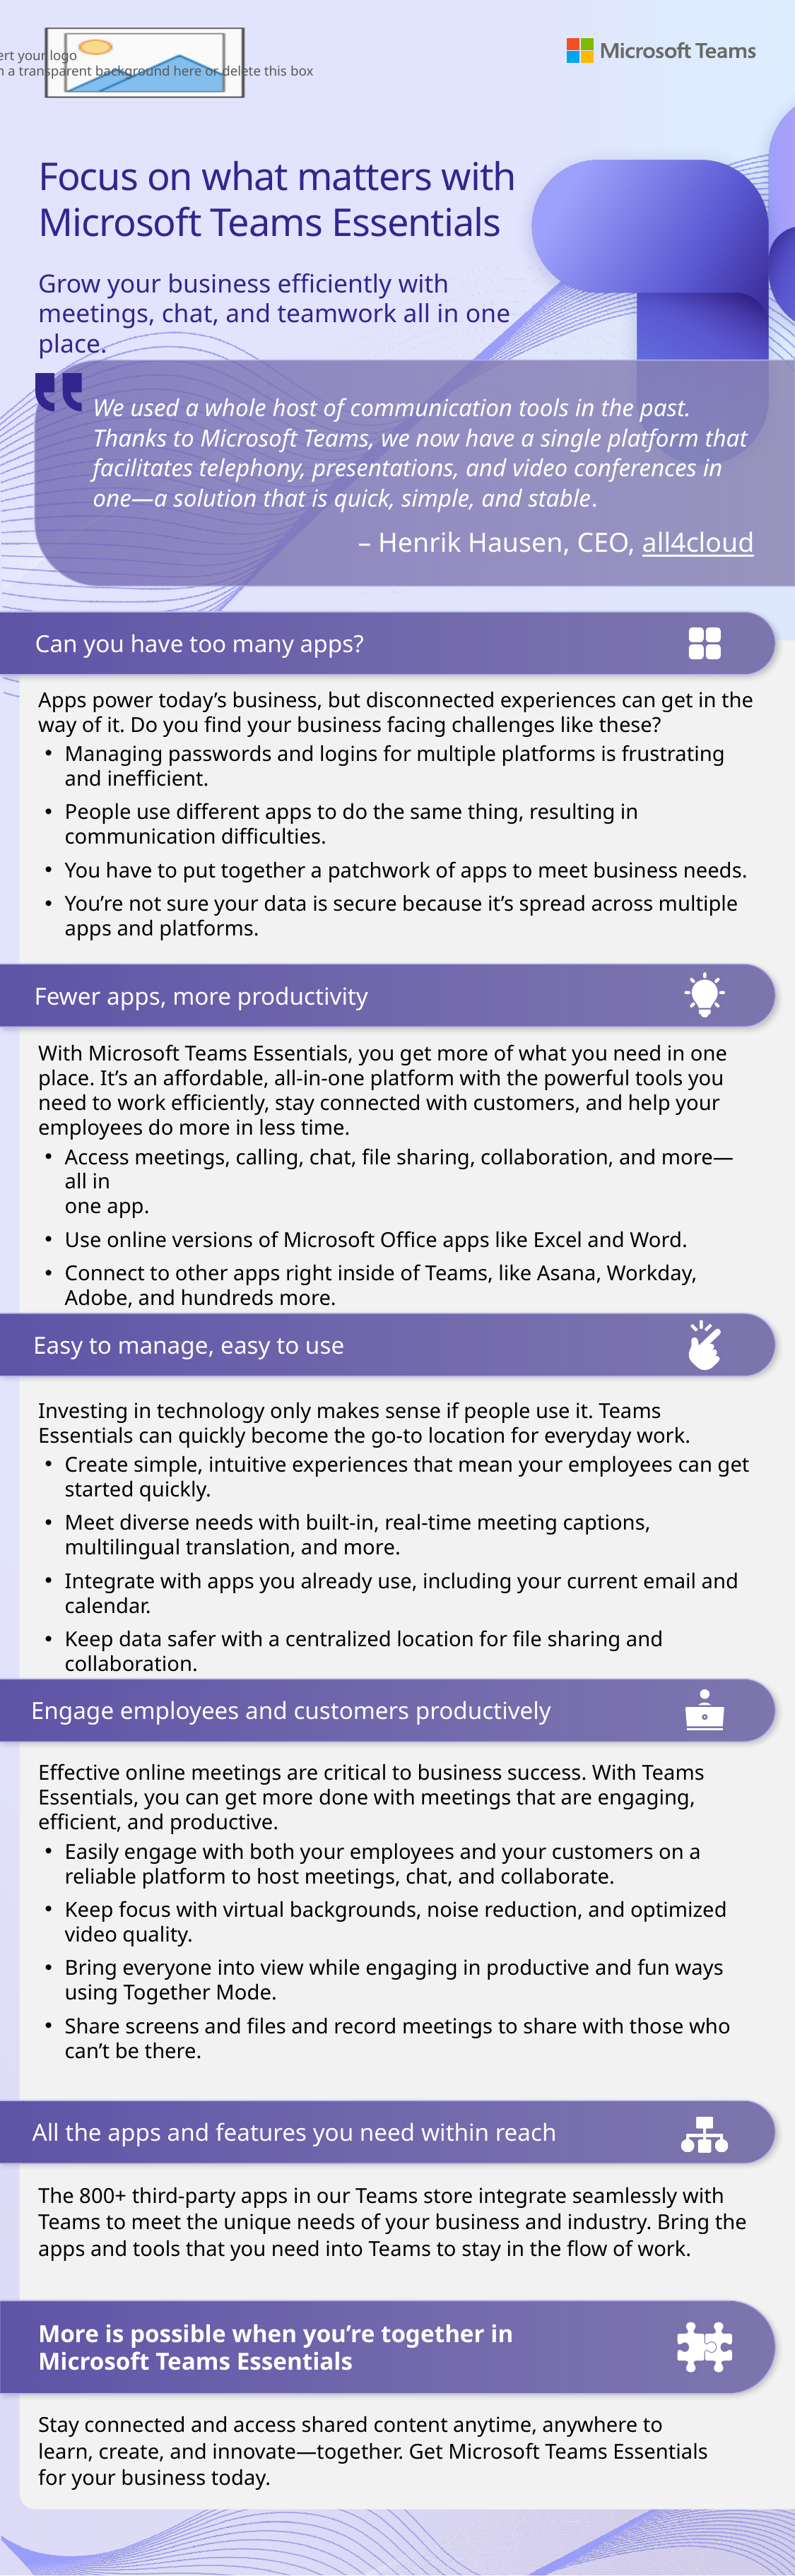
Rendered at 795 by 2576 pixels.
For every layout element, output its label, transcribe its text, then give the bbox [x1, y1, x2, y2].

picture [39, 24, 252, 101]
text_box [0, 611, 776, 675]
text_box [684, 971, 726, 1017]
picture [681, 2117, 729, 2153]
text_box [0, 964, 776, 1027]
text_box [688, 1320, 722, 1371]
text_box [0, 1313, 776, 1377]
text_box Effective online meetings are critical to business success. With Teams Essentials, you can get more done with meetings that are engaging, efficient, and productive. Easily engage with both your employees and your customers on a reliable platform to host meetings, chat, and collaborate. Keep focus with virtual backgrounds, noise reduction, and optimized video quality. Bring everyone into view while engaging in productive and fun ways using Together Mode. Share screens and files and record meetings to share with those who can’t be there. [38, 1759, 757, 2063]
text_box The 800+ third-party apps in our Teams store integrate seamlessly with Teams to meet the unique needs of your business and industry. Bring the apps and tools that you need into Teams to stay in the flow of work. [38, 2180, 757, 2260]
picture [0, 0, 795, 960]
text_box Apps power today’s business, but disconnected experiences can get in the way of it. Do you find your business facing challenges like these? Managing passwords and logins for multiple platforms is frustrating and inefficient. People use different apps to do the same thing, resulting in communication difficulties. You have to put together a patchwork of apps to meet business needs. You’re not sure your data is secure because it’s spread across multiple apps and platforms. [38, 805, 757, 940]
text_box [0, 1679, 776, 1742]
text_box Investing in technology only makes sense if people use it. Teams Essentials can quickly become the go-to location for everyday work. Create simple, intuitive experiences that mean your employees can get started quickly. Meet diverse needs with built-in, real-time meeting captions, multilingual translation, and more. Integrate with apps you already use, including your current email and calendar. Keep data safer with a centralized location for file sharing and collaboration. [38, 1398, 757, 1676]
text_box Stay connected and access shared content anytime, anywhere to learn, create, and innovate—together. Get Microsoft Teams Essentials for your business today. [38, 2410, 719, 2490]
text_box [18, 805, 795, 2510]
picture [1, 2421, 795, 2576]
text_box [0, 2100, 776, 2164]
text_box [677, 2322, 733, 2373]
text_box With Microsoft Teams Essentials, you get more of what you need in one place. It’s an affordable, all-in-one platform with the powerful tools you need to work efficiently, stay connected with customers, and help your employees do more in less time. Access meetings, calling, chat, file sharing, collaboration, and more—all in one app. Use online versions of Microsoft Office apps like Excel and Word. Connect to other apps right inside of Teams, like Asana, Workday, Adobe, and hundreds more. [38, 1040, 757, 1310]
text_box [0, 2300, 776, 2394]
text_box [685, 1689, 725, 1731]
